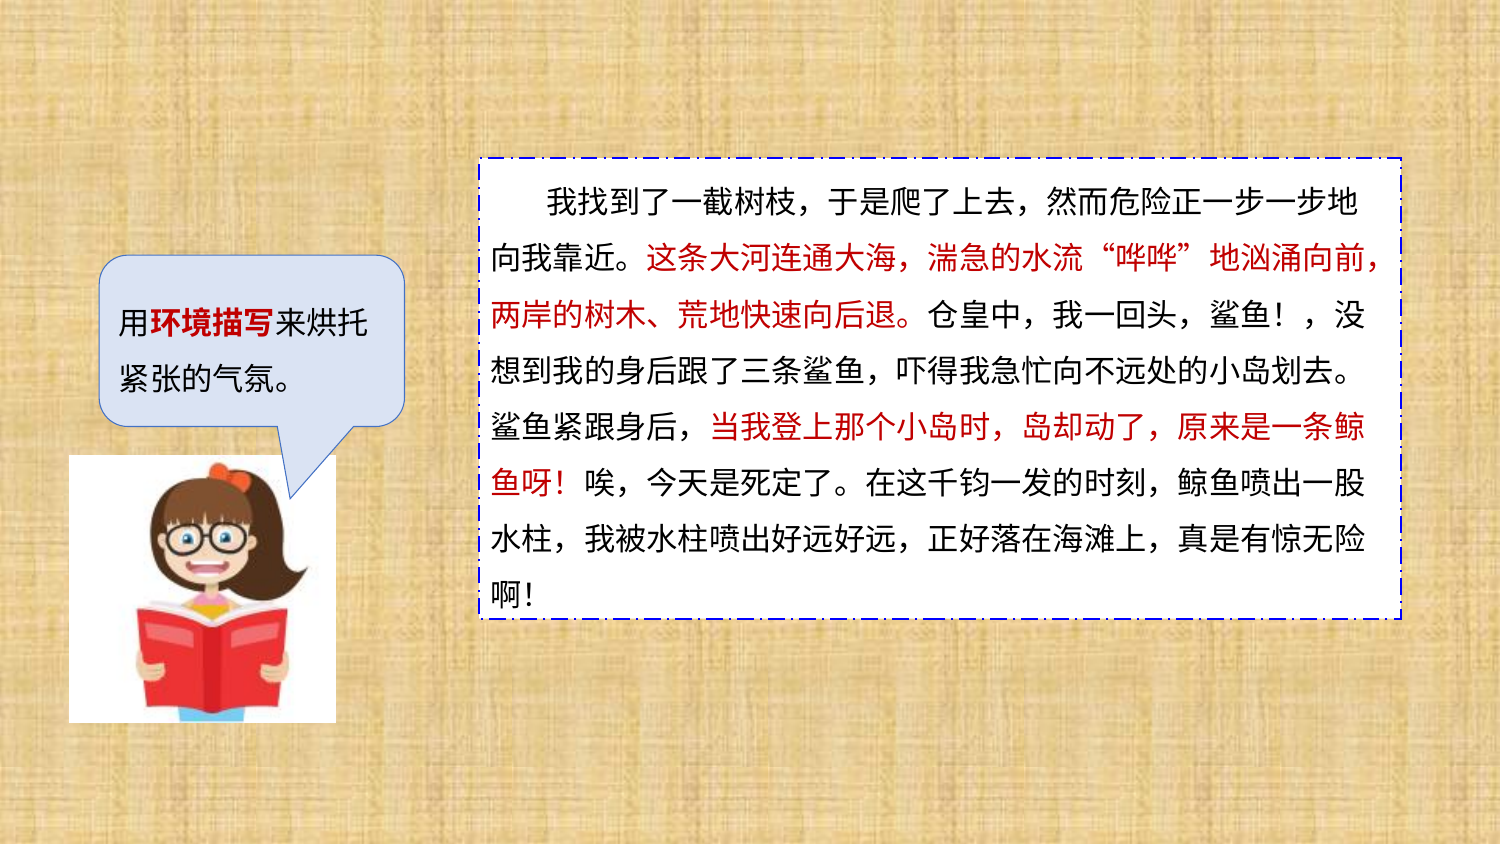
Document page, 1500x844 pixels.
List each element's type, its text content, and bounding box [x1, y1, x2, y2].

picture [0, 0, 1500, 844]
text_box 用环境描写来烘托紧张的气氛。 [98, 254, 406, 455]
text_box 我找到了一截树枝，于是爬了上去，然而危险正一步一步地向我靠近。这条大河连通大海，湍急的水流“哗哗”地汹涌向前，两岸的树木、荒地快速向后退。仓皇中，我一回头，鲨鱼！，没想到我的身后跟了三条鲨鱼，吓得我急忙向不远处的小岛划去。鲨鱼紧跟身后，当我登上那个小岛时，岛却动了，原来是一条鲸鱼呀！唉，今天是死定了。在这千钧一发的时刻，鲸鱼喷出一股水柱，我被水柱喷出好远好远，正好落在海滩上，真是有惊无险啊！ [478, 157, 1402, 620]
